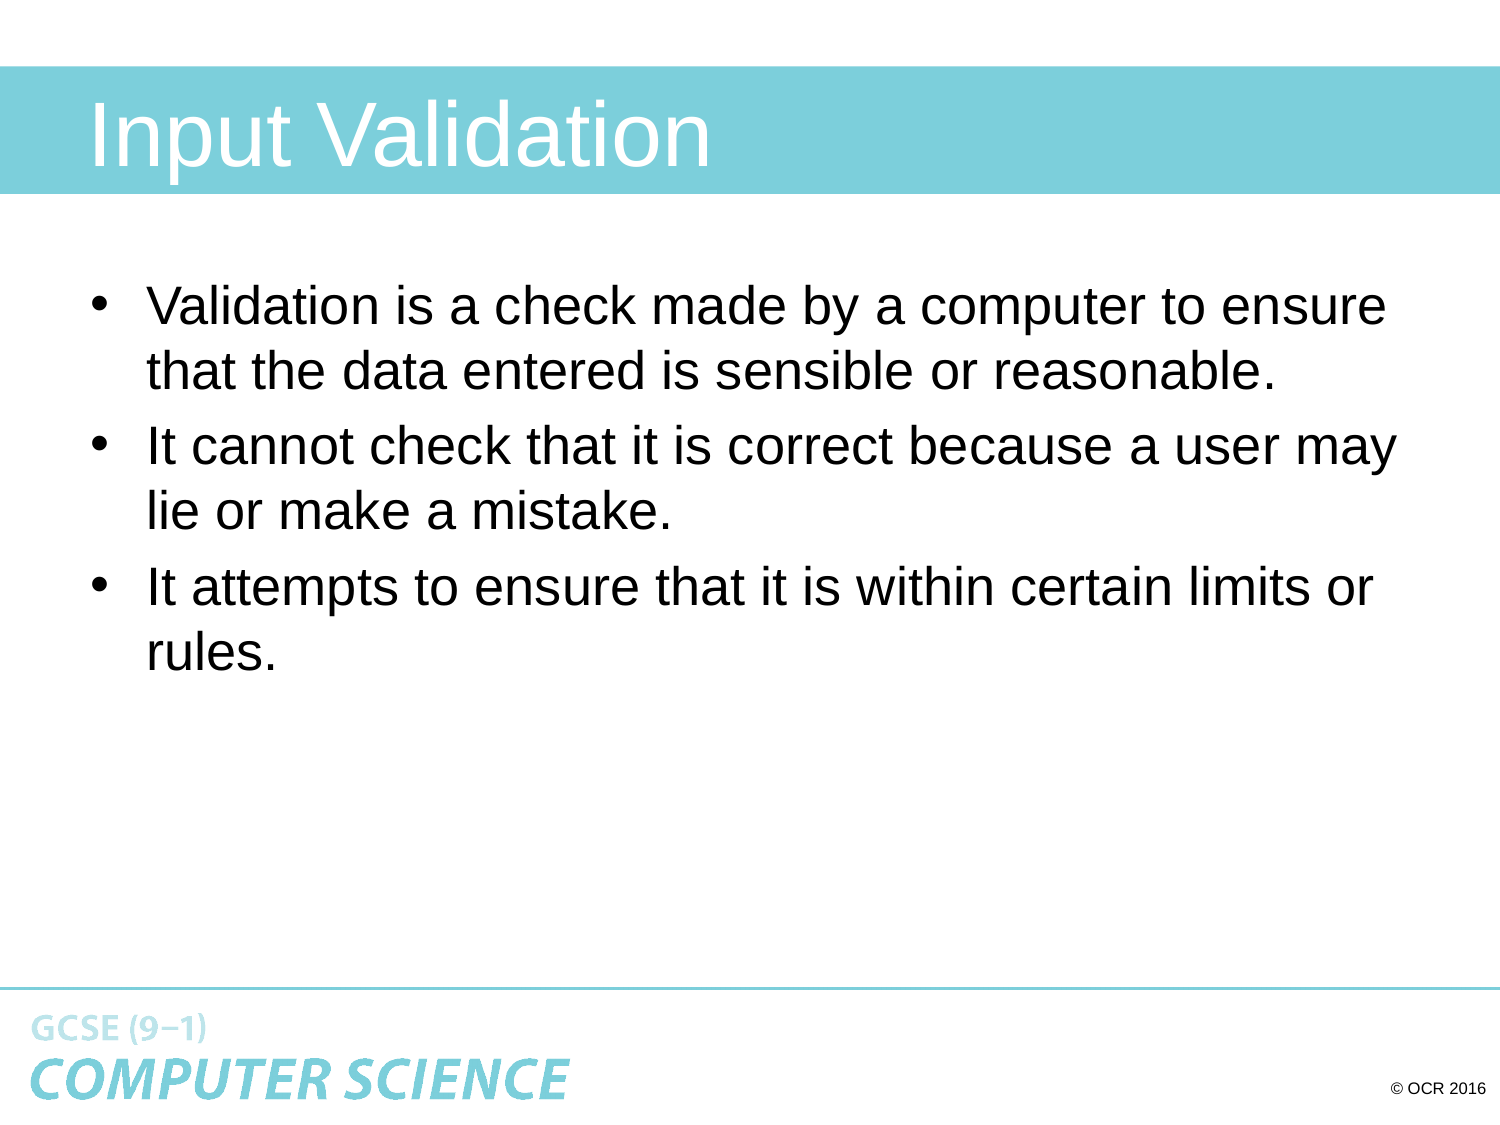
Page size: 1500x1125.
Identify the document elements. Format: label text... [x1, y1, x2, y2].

list Validation is a check made by a computer to ensure that the data entered is sensible or reasonable. It cannot check that it is correct because a user may lie or make a mistake. It attempts to ensure that it is within certain limits or rules. [75, 262, 1425, 965]
title Input Validation [0, 66, 1500, 194]
picture [0, 987, 1500, 1124]
